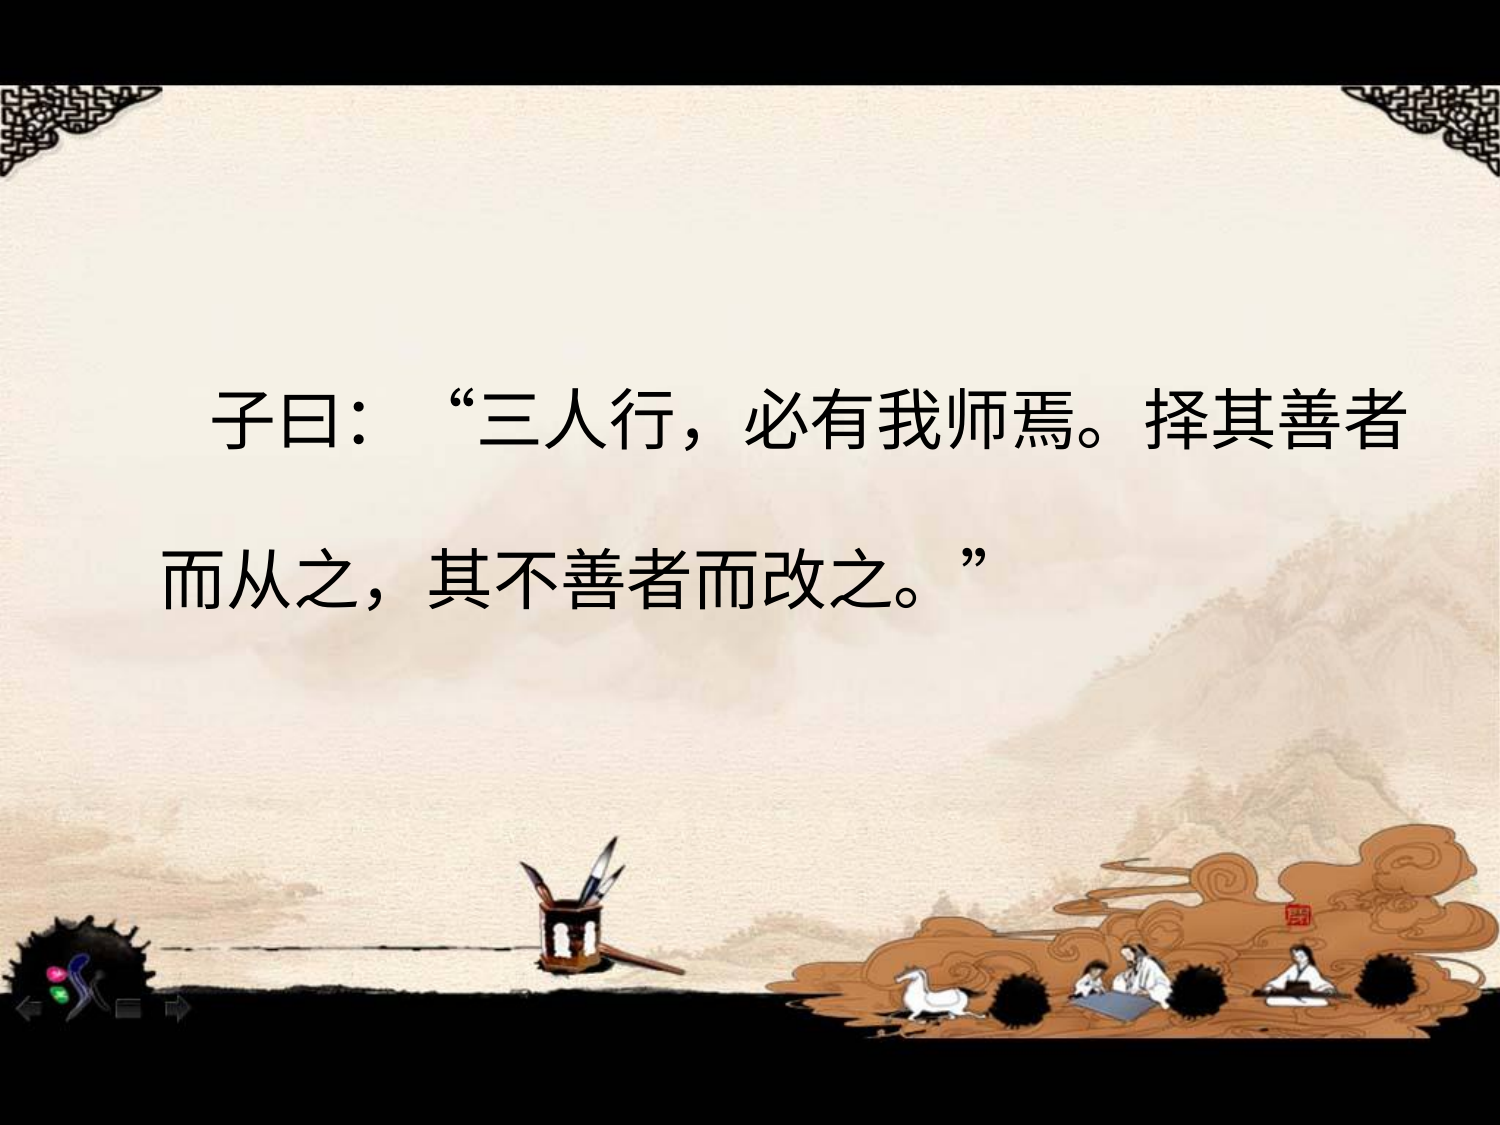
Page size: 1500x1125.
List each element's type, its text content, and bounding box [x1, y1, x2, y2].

picture [0, 0, 1500, 1125]
list 子曰：“三人行，必有我师焉。择其善者而从之，其不善者而改之。” [88, 290, 1439, 1034]
